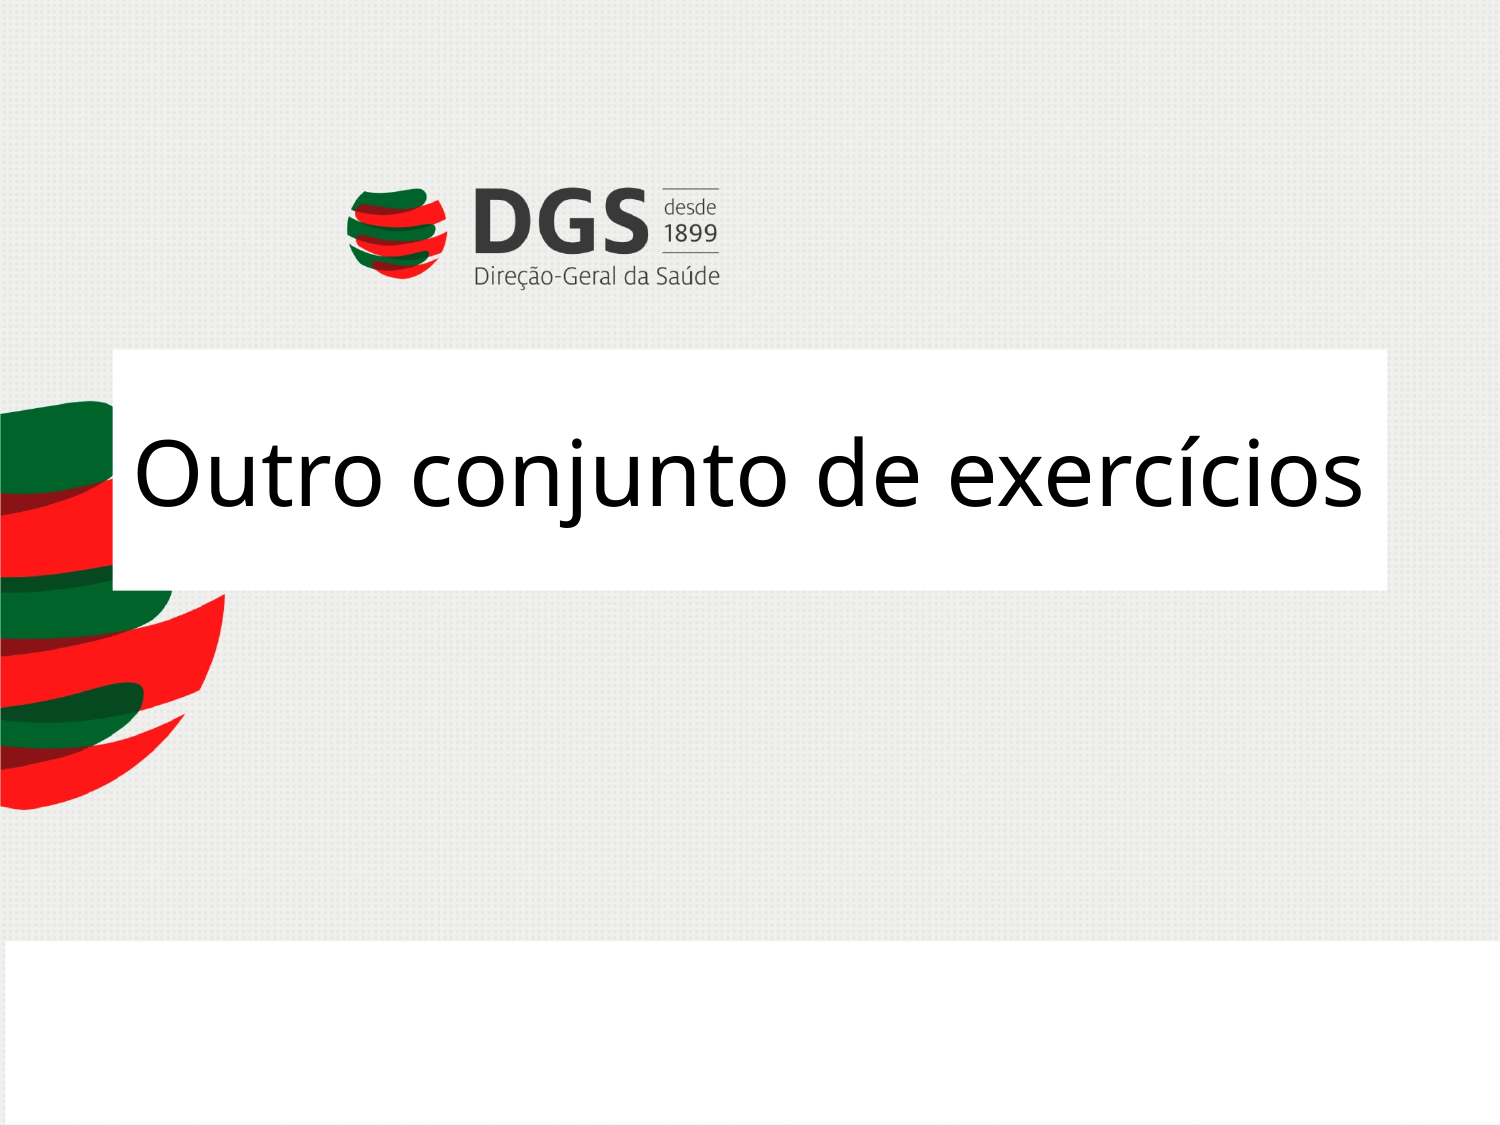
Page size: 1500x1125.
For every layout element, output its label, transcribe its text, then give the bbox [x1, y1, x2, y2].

picture [0, 0, 1500, 1125]
title Outro conjunto de exercícios [112, 349, 1388, 591]
